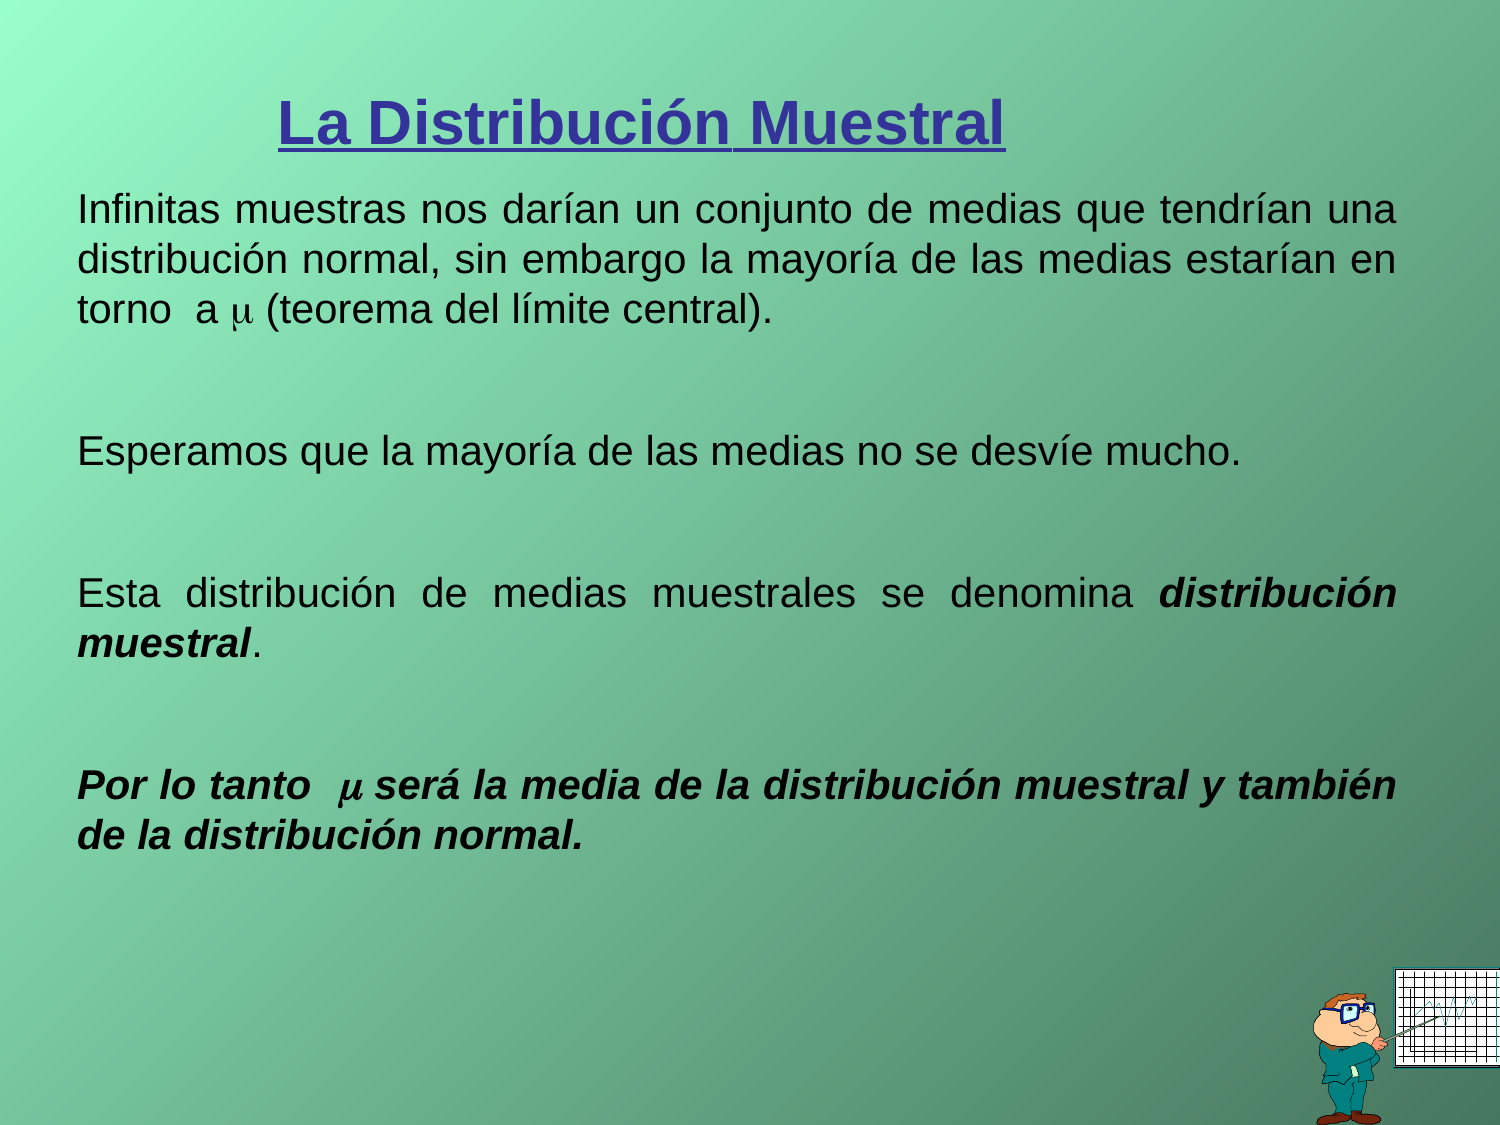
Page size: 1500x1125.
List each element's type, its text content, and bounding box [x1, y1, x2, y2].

text_box La Distribución Muestral [262, 75, 1038, 165]
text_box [1313, 966, 1500, 1125]
text_box Infinitas muestras nos darían un conjunto de medias que tendrían una distribución normal, sin embargo la mayoría de las medias estarían en torno a  (teorema del límite central). Esperamos que la mayoría de las medias no se desvíe mucho. Esta distribución de medias muestrales se denomina distribución muestral. Por lo tanto  será la media de la distribución muestral y también de la distribución normal. [62, 174, 1413, 950]
